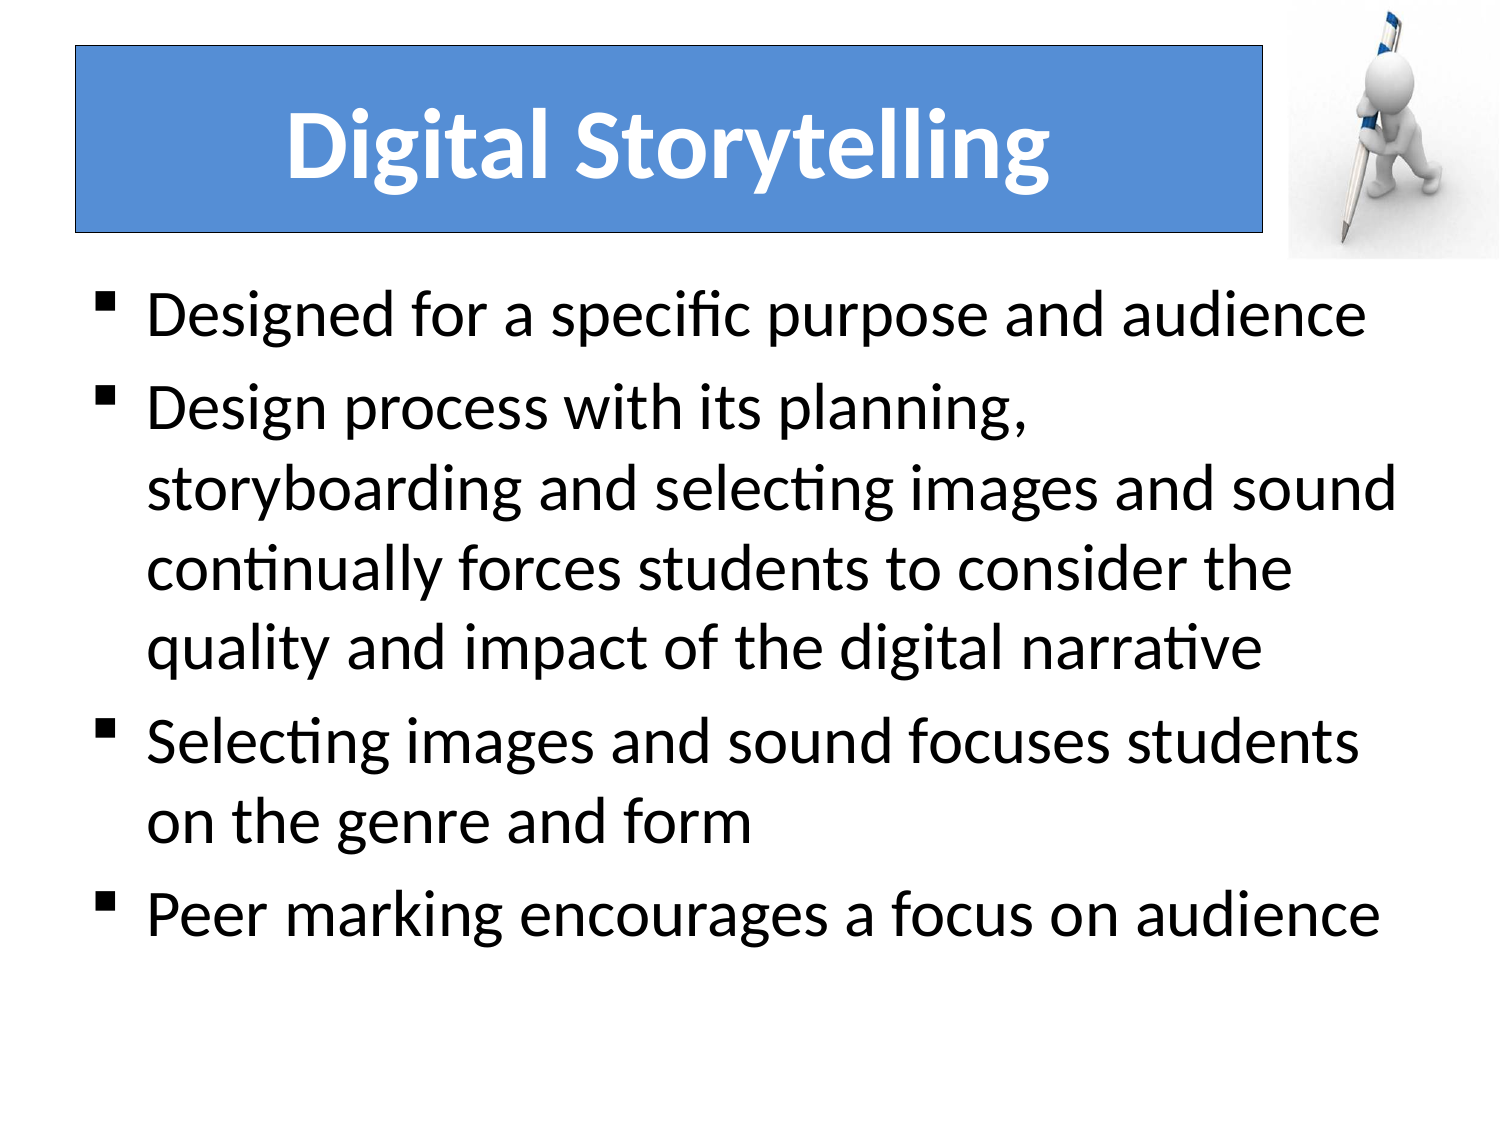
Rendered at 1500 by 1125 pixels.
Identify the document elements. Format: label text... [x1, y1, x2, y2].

title Digital Storytelling [75, 45, 1263, 233]
picture [1287, 0, 1500, 260]
list Designed for a specific purpose and audience Design process with its planning, storyboarding and selecting images and sound continually forces students to consider the quality and impact of the digital narrative Selecting images and sound focuses students on the genre and form Peer marking encourages a focus on audience [75, 262, 1425, 1005]
